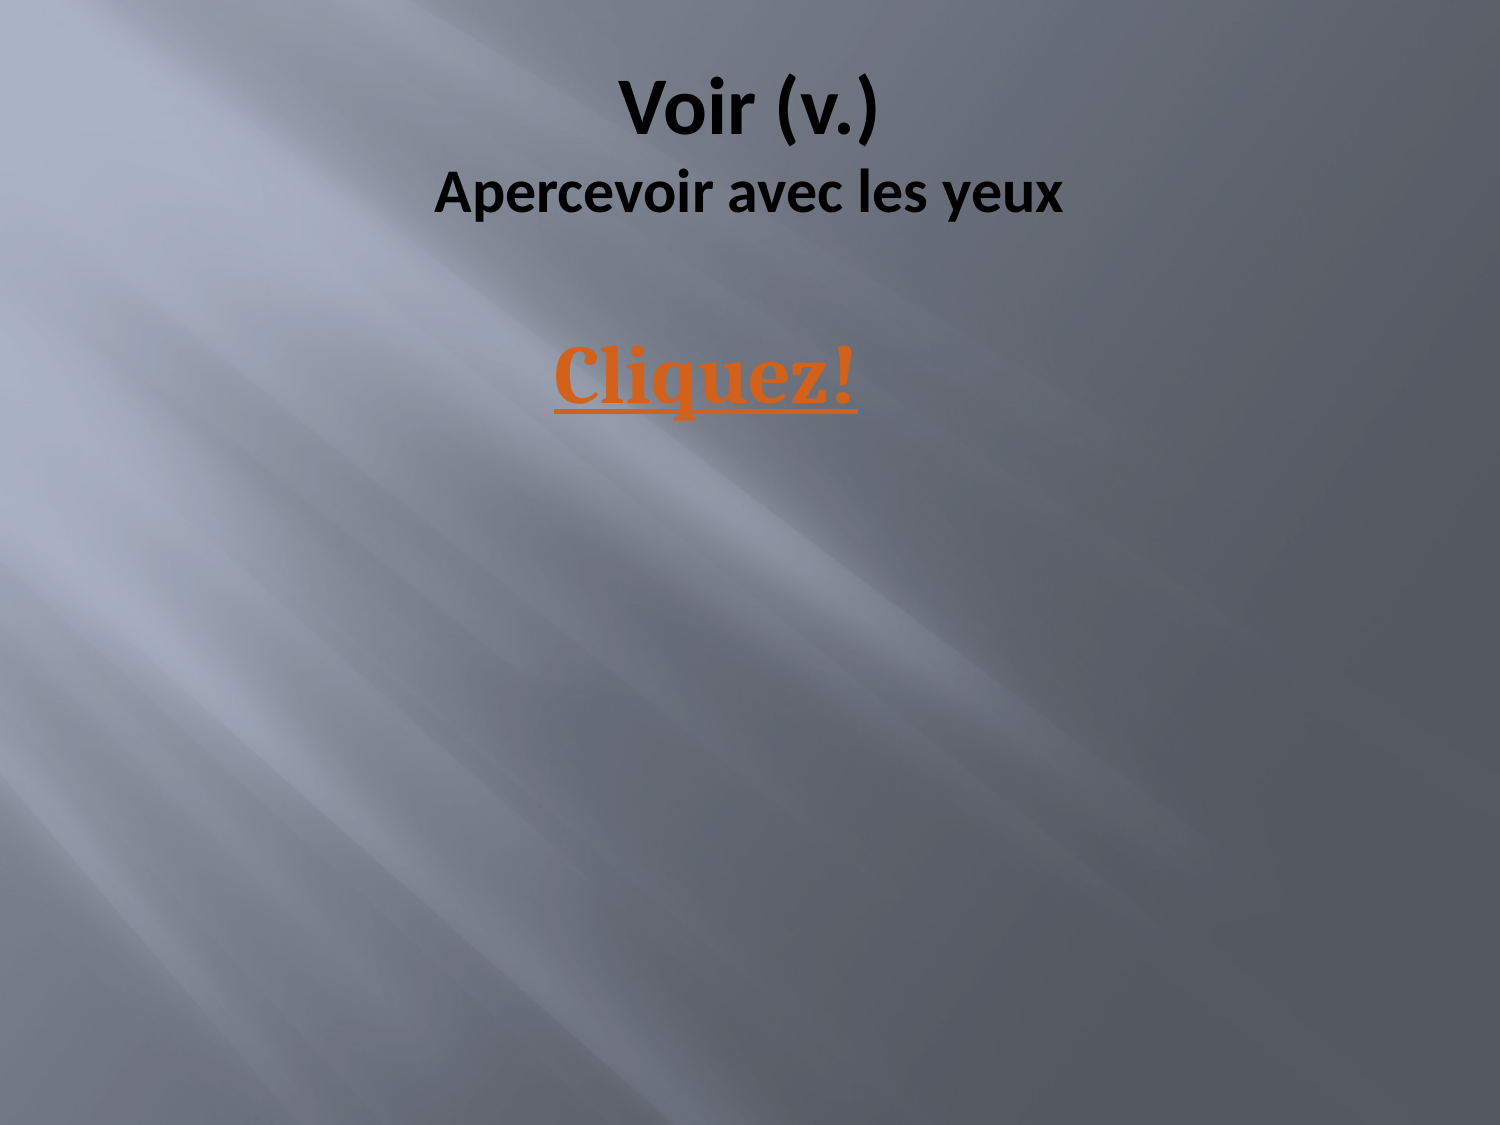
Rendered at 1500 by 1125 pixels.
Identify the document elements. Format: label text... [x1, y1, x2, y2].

text_box Cliquez! [287, 312, 1125, 428]
title Voir (v.) Apercevoir avec les yeux [75, 45, 1425, 233]
